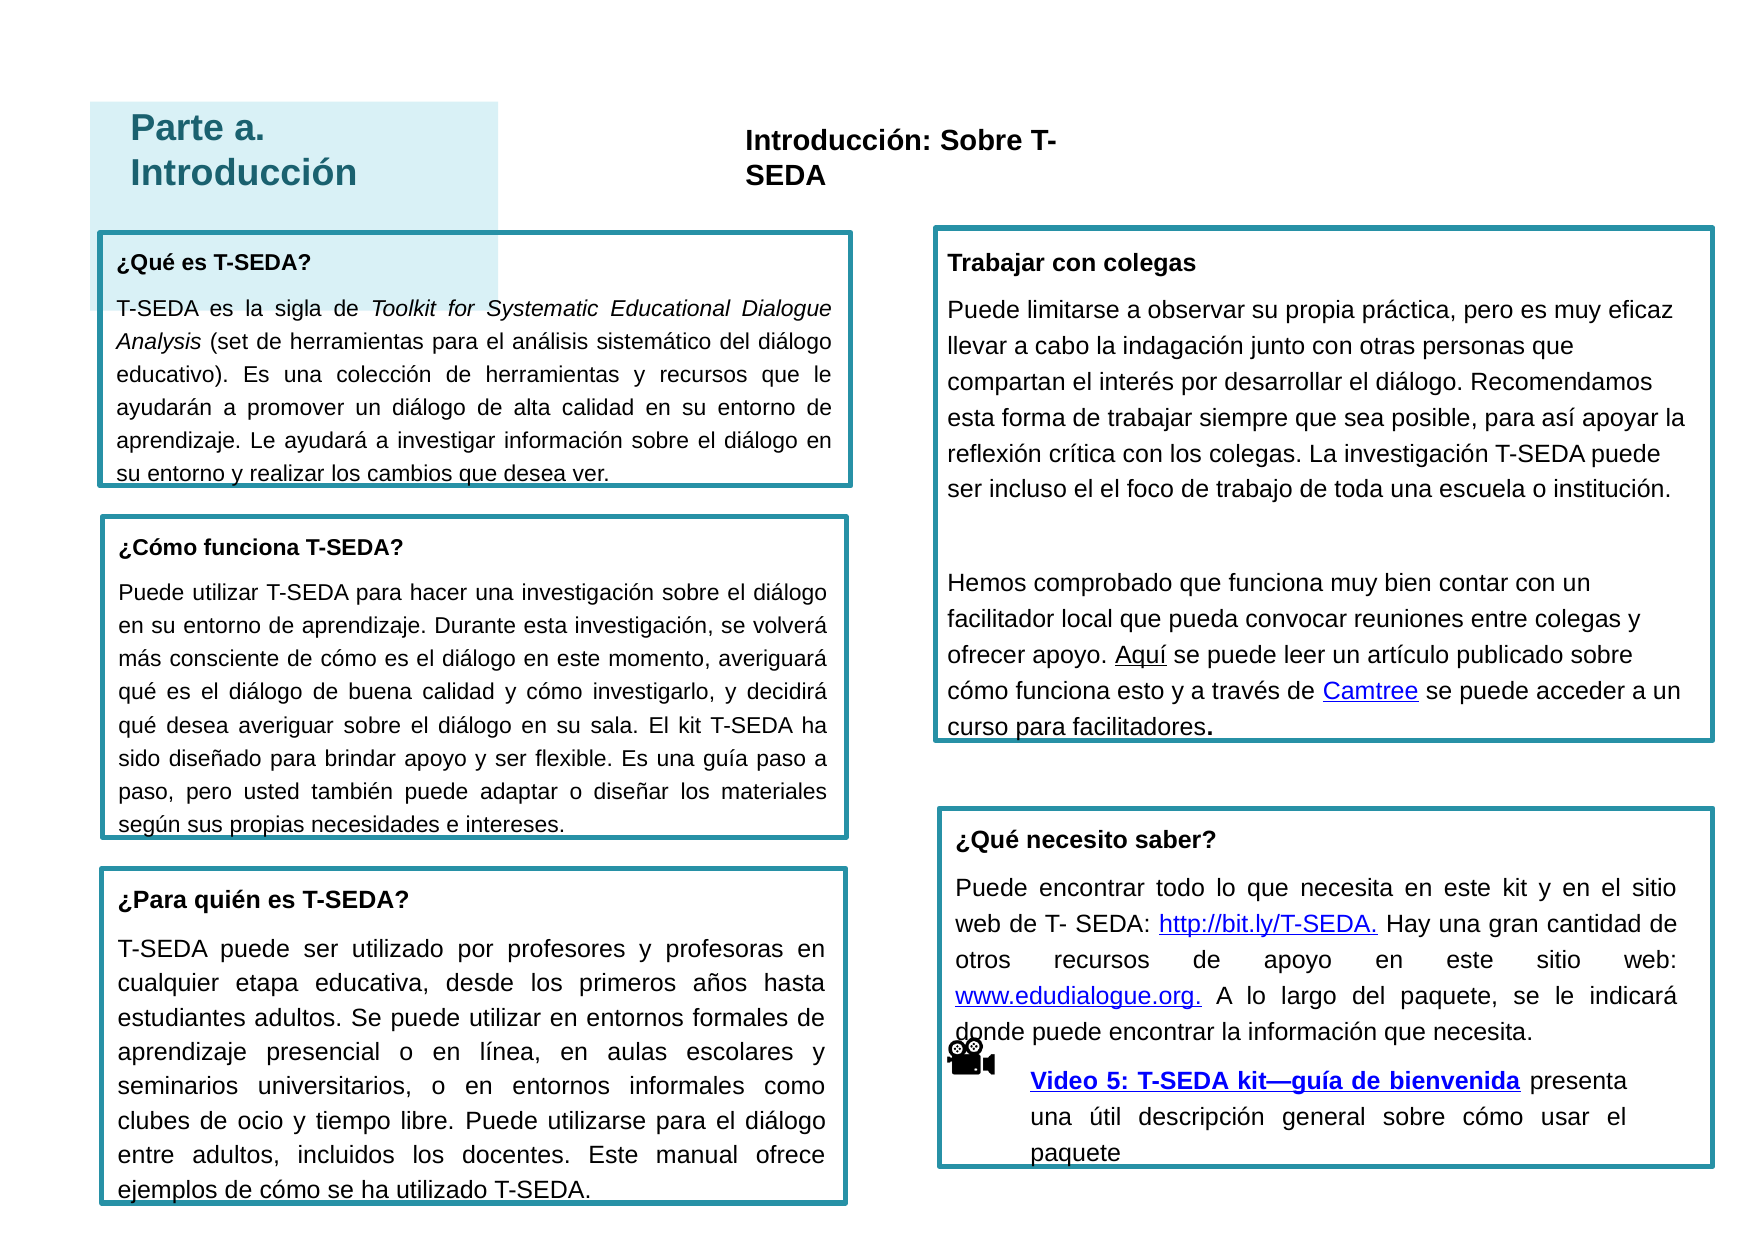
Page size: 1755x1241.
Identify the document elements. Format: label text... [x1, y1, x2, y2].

title Parte a. Introducción [90, 101, 499, 311]
text_box ¿Cómo funciona T-SEDA? Puede utilizar T-SEDA para hacer una investigación sobre el diálogo en su entorno de aprendizaje. Durante esta investigación, se volverá más consciente de cómo es el diálogo en este momento, averiguará qué es el diálogo de buena calidad y cómo investigarlo, y decidirá qué desea averiguar sobre el diálogo en su sala. El kit T-SEDA ha sido diseñado para brindar apoyo y ser flexible. Es una guía paso a paso, pero usted también puede adaptar o diseñar los materiales según sus propias necesidades e intereses. [102, 516, 847, 838]
picture [941, 1027, 999, 1085]
text_box Introducción: Sobre T-SEDA [743, 119, 1077, 192]
text_box Trabajar con colegas Puede limitarse a observar su propia práctica, pero es muy eficaz llevar a cabo la indagación junto con otras personas que compartan el interés por desarrollar el diálogo. Recomendamos esta forma de trabajar siempre que sea posible, para así apoyar la reflexión crítica con los colegas. La investigación T-SEDA puede ser incluso el el foco de trabajo de toda una escuela o institución. Hemos comprobado que funciona muy bien contar con un facilitador local que pueda convocar reuniones entre colegas y ofrecer apoyo. Aquí se puede leer un artículo publicado sobre cómo funciona esto y a través de Camtree se puede acceder a un curso para facilitadores. [935, 228, 1713, 741]
text_box ¿Qué es T-SEDA? T-SEDA es la sigla de Toolkit for Systematic Educational Dialogue Analysis (set de herramientas para el análisis sistemático del diálogo educativo). Es una colección de herramientas y recursos que le ayudarán a promover un diálogo de alta calidad en su entorno de aprendizaje. Le ayudará a investigar información sobre el diálogo en su entorno y realizar los cambios que desea ver. [100, 232, 851, 486]
text_box ¿Para quién es T-SEDA? T-SEDA puede ser utilizado por profesores y profesoras en cualquier etapa educativa, desde los primeros años hasta estudiantes adultos. Se puede utilizar en entornos formales de aprendizaje presencial o en línea, en aulas escolares y seminarios universitarios, o en entornos informales como clubes de ocio y tiempo libre. Puede utilizarse para el diálogo entre adultos, incluidos los docentes. Este manual ofrece ejemplos de cómo se ha utilizado T-SEDA. [101, 868, 846, 1204]
text_box ¿Qué necesito saber? Puede encontrar todo lo que necesita en este kit y en el sitio web de T- SEDA: http://bit.ly/T-SEDA. Hay una gran cantidad de otros recursos de apoyo en este sitio web: www.edudialogue.org. A lo largo del paquete, se le indicará donde puede encontrar la información que necesita. Video 5: T-SEDA kit—guía de bienvenida presenta una útil descripción general sobre cómo usar el paquete [939, 808, 1713, 1167]
